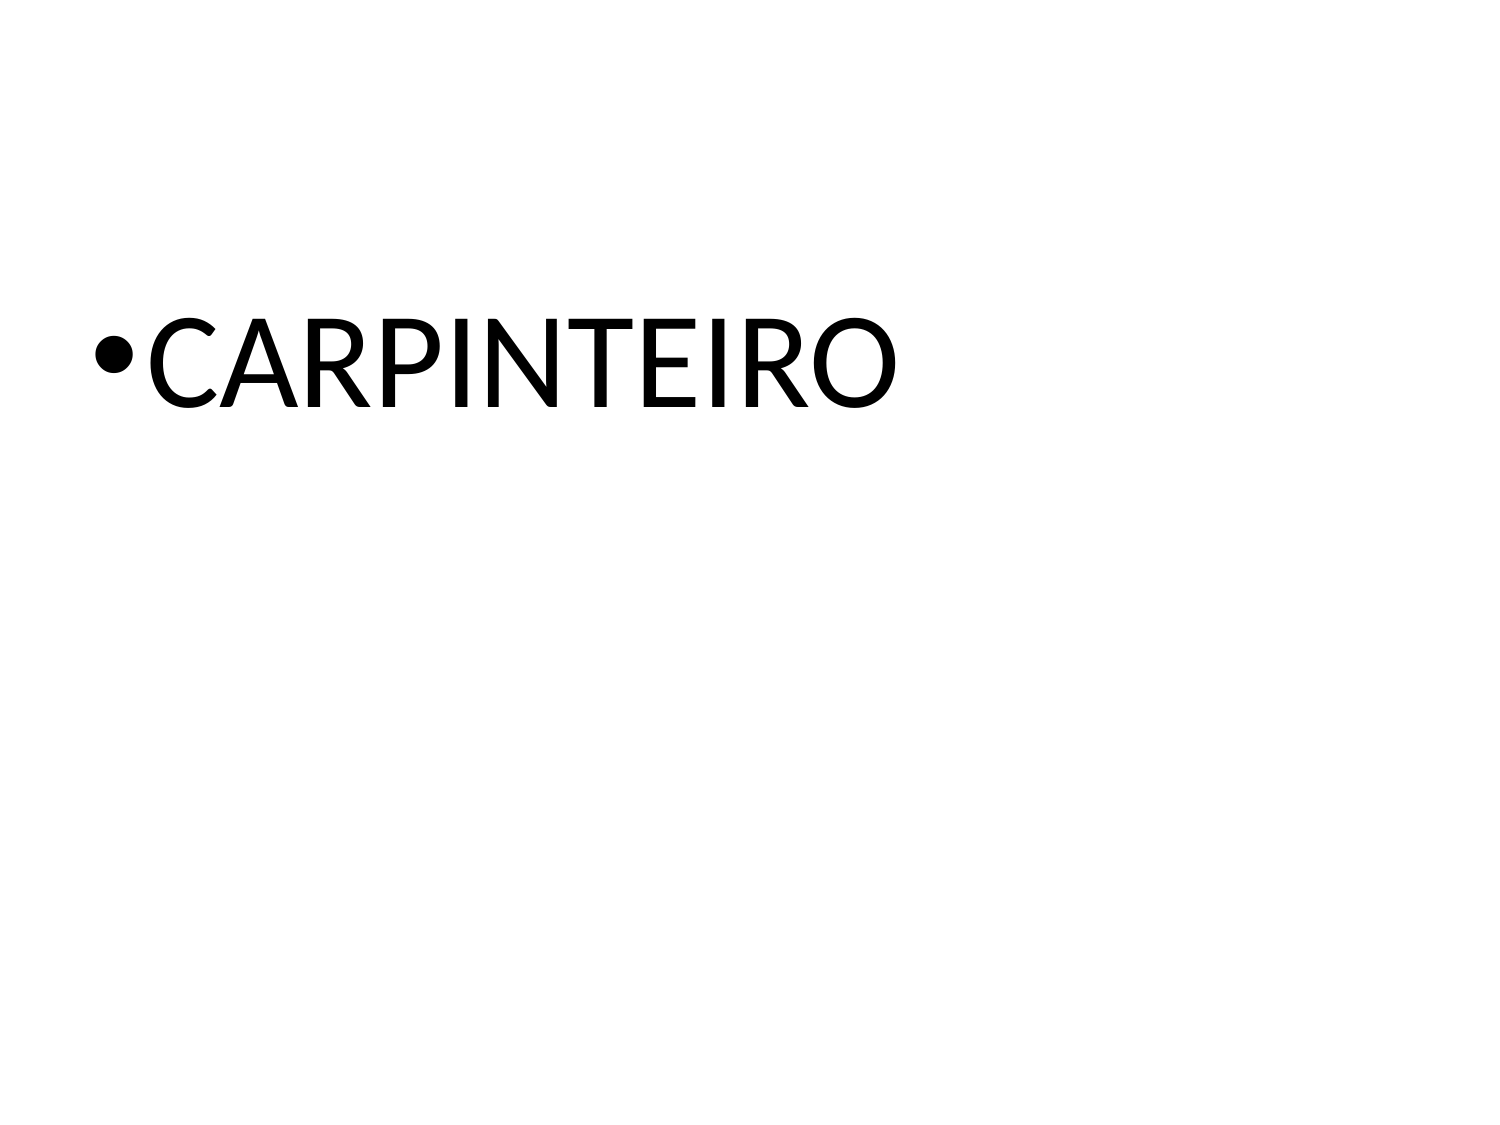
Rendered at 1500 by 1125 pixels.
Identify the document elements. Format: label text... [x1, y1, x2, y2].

list CARPINTEIRO [75, 262, 1425, 1005]
